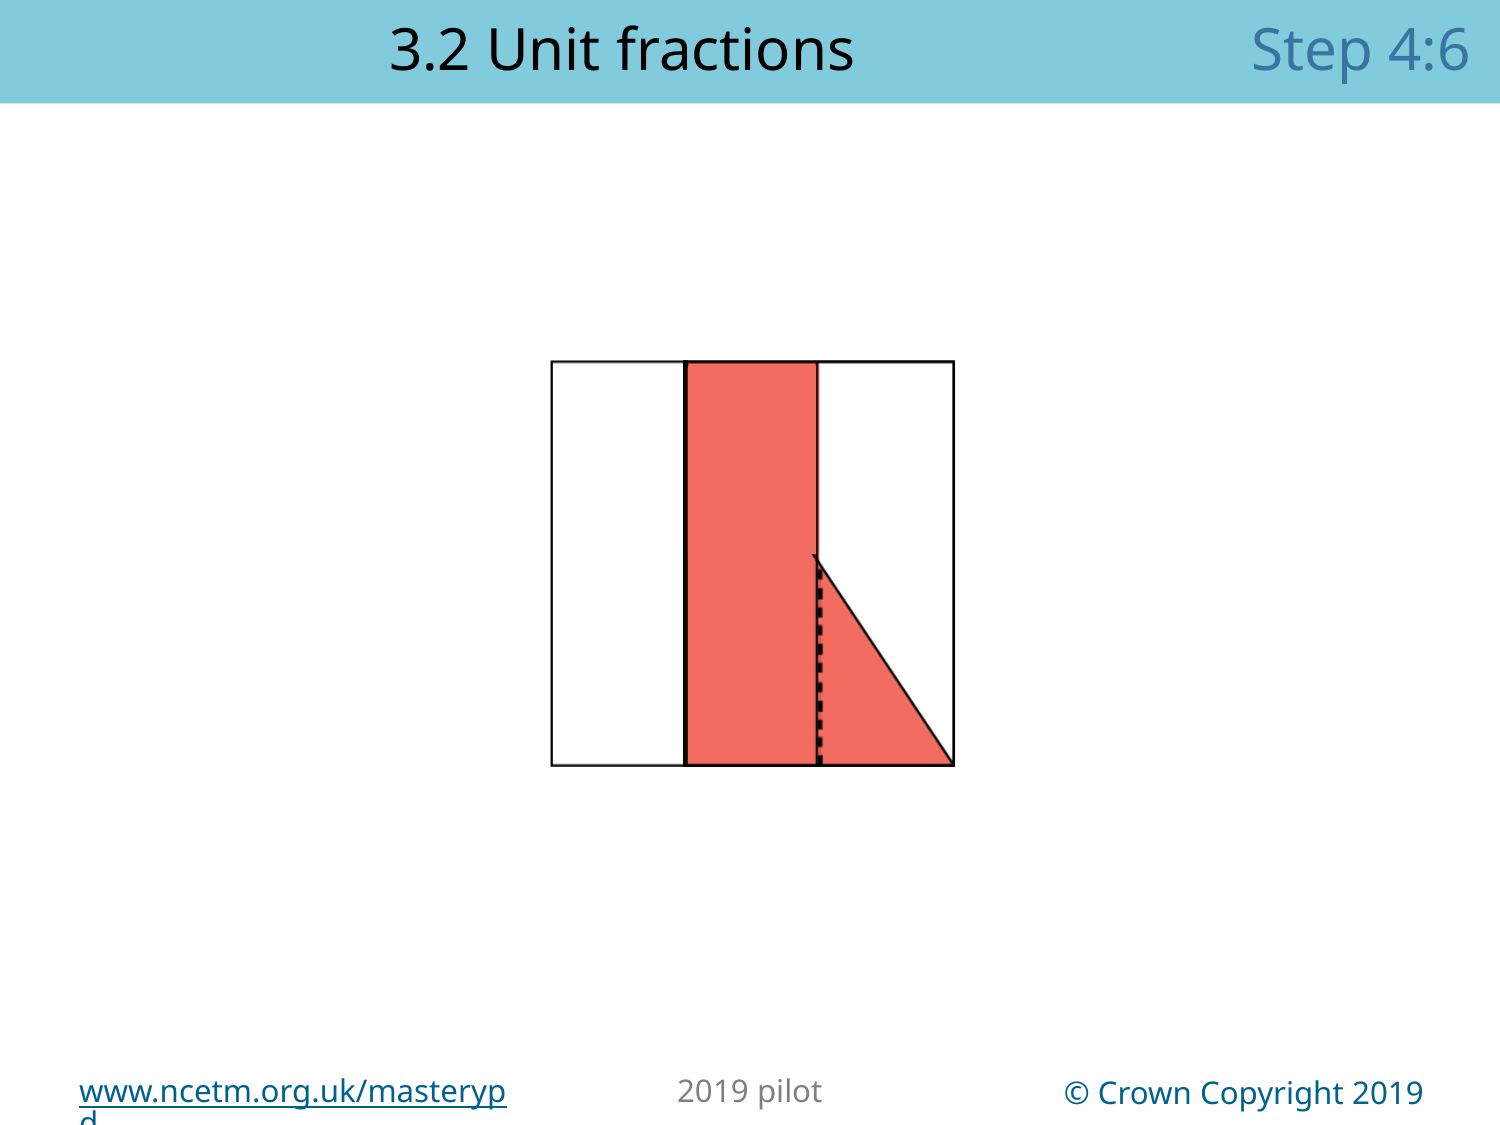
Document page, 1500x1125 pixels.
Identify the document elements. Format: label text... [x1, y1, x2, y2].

picture [546, 360, 1269, 771]
list 3.2 Unit fractions Step 4:6 [0, 0, 1500, 104]
